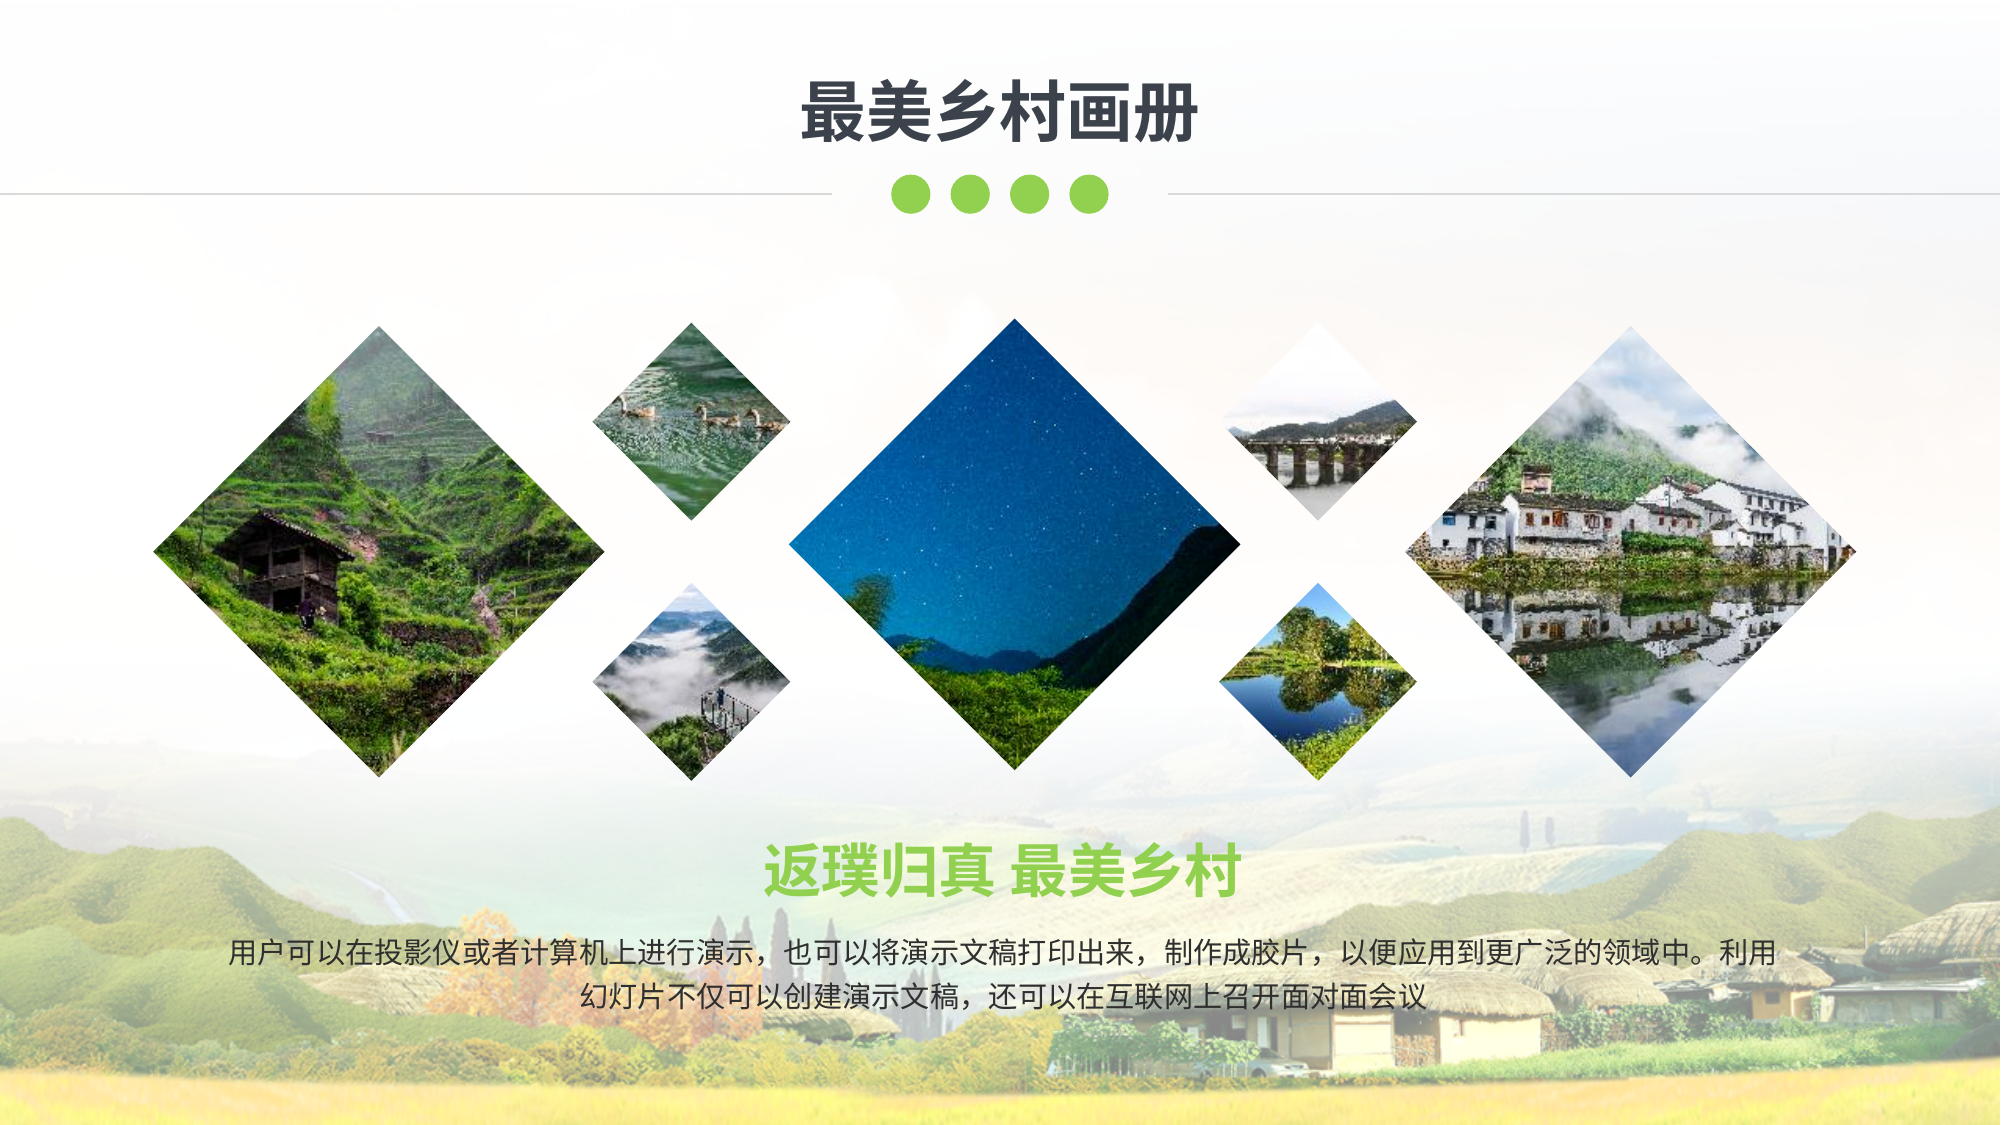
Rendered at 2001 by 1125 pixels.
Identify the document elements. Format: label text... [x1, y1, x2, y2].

text_box 用户可以在投影仪或者计算机上进行演示，也可以将演示文稿打印出来，制作成胶片，以便应用到更广泛的领域中。利用幻灯片不仅可以创建演示文稿，还可以在互联网上召开面对面会议 [208, 918, 1798, 1021]
text_box 最美乡村画册 [784, 62, 1216, 158]
text_box [590, 581, 792, 783]
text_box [0, 174, 2000, 214]
text_box [151, 324, 607, 780]
text_box 返璞归真 最美乡村 [328, 826, 1678, 912]
text_box [1217, 581, 1419, 783]
text_box [1403, 324, 1858, 780]
text_box [590, 321, 792, 523]
text_box [787, 317, 1242, 772]
text_box [1217, 321, 1419, 523]
